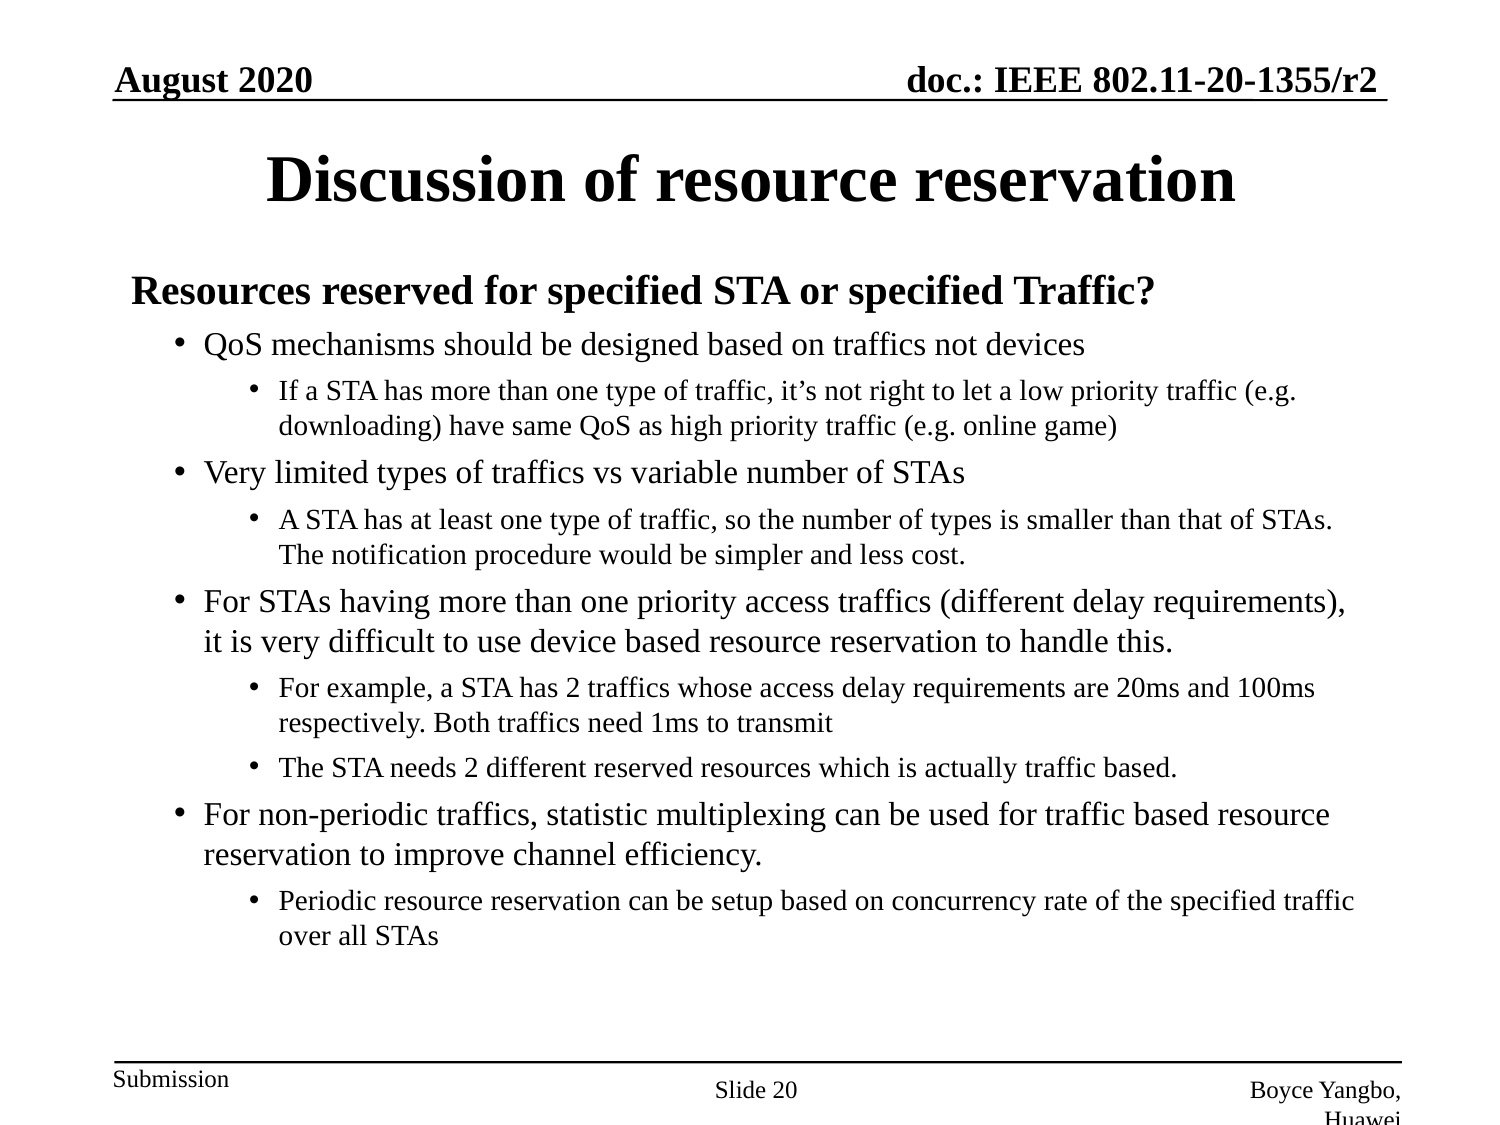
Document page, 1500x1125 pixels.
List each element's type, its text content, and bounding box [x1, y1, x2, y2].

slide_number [114, 54, 316, 101]
text_box Resources reserved for specified STA or specified Traffic? QoS mechanisms should be designed based on traffics not devices If a STA has more than one type of traffic, it’s not right to let a low priority traffic (e.g. downloading) have same QoS as high priority traffic (e.g. online game) Very limited types of traffics vs variable number of STAs A STA has at least one type of traffic, so the number of types is smaller than that of STAs. The notification procedure would be simpler and less cost. For STAs having more than one priority access traffics (different delay requirements), it is very difficult to use device based resource reservation to handle this. For example, a STA has 2 traffics whose access delay requirements are 20ms and 100ms respectively. Both traffics need 1ms to transmit The STA needs 2 different reserved resources which is actually traffic based. For non-periodic traffics, statistic multiplexing can be used for traffic based resource reservation to improve channel efficiency. Periodic resource reservation can be setup based on concurrency rate of the specified traffic over all STAs [41, 255, 1388, 959]
slide_number Slide 20 [712, 1073, 800, 1105]
title Discussion of resource reservation [114, 59, 1390, 291]
footer Boyce Yangbo, Huawei [1186, 1073, 1402, 1105]
